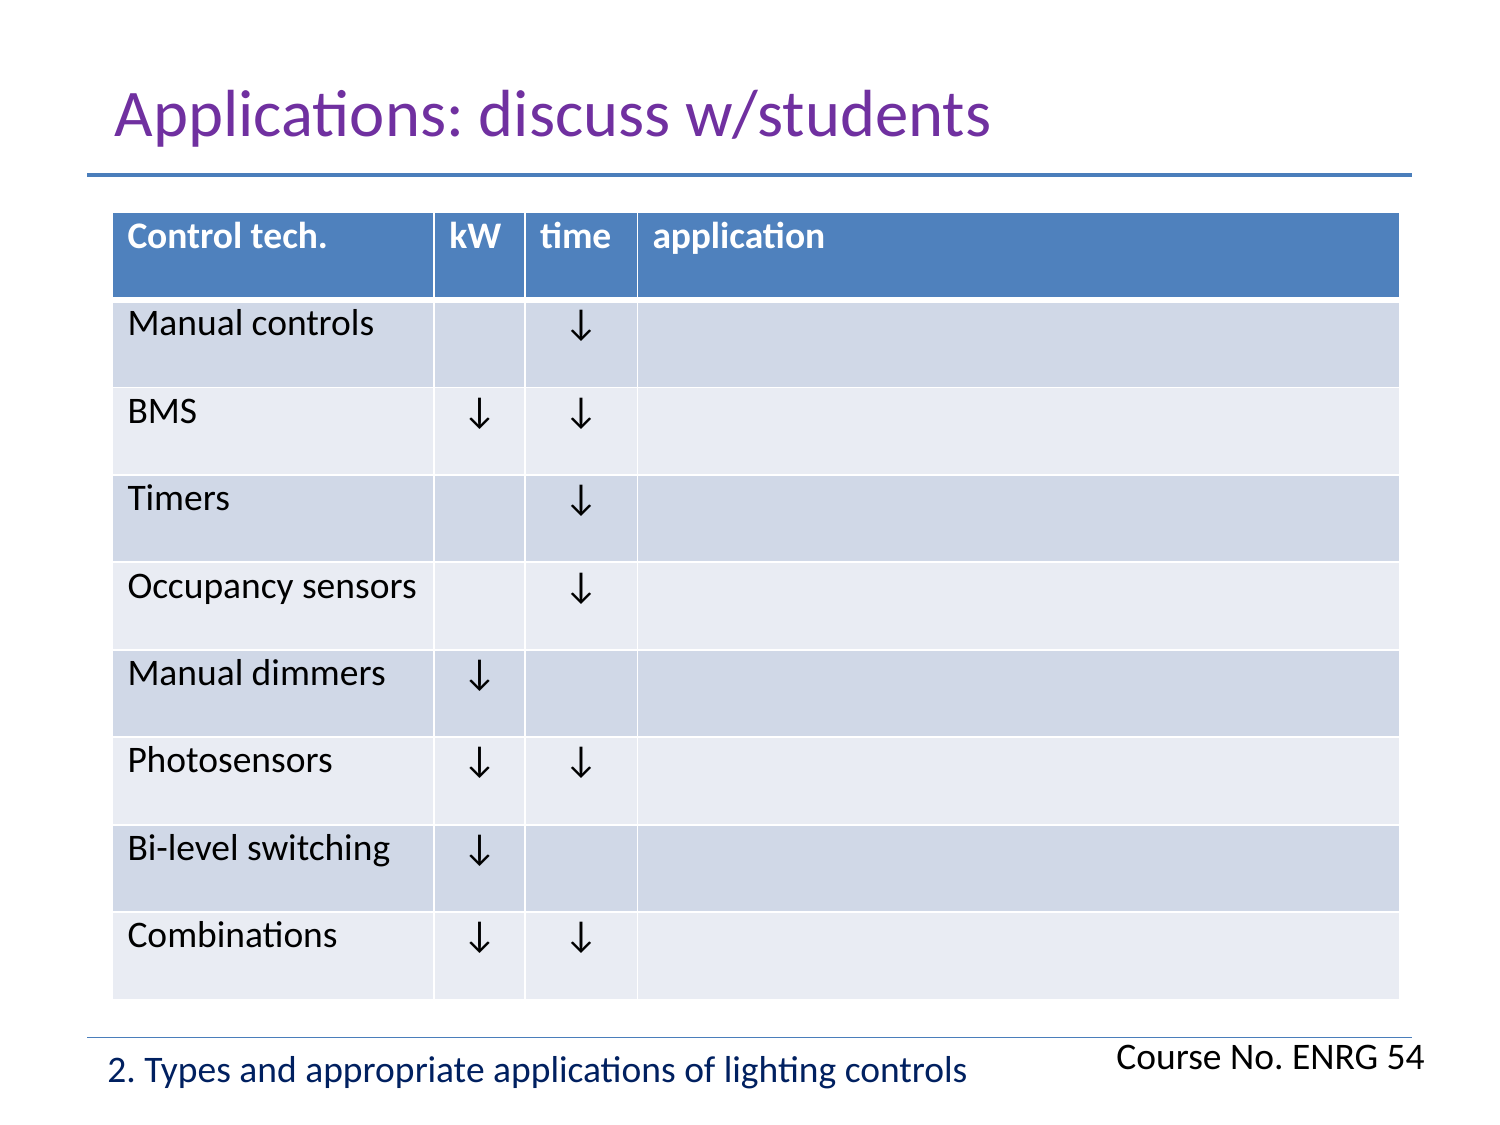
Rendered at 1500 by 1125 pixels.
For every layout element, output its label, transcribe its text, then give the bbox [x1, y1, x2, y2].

table_cell ↓ [435, 913, 524, 999]
table_cell ↓ [435, 651, 524, 736]
table_cell Manual controls [113, 303, 433, 387]
table_cell [638, 388, 1399, 474]
table_cell Manual dimmers [113, 651, 433, 736]
table_cell ↓ [435, 826, 524, 911]
table_cell [435, 563, 524, 649]
table_cell Bi-level switching [113, 826, 433, 911]
table_header application [638, 213, 1399, 297]
table_cell [526, 826, 637, 911]
table_cell ↓ [526, 563, 637, 649]
table_cell ↓ [526, 913, 637, 999]
table_cell [435, 476, 524, 561]
table_cell ↓ [526, 303, 637, 387]
table_cell [638, 738, 1399, 824]
table_cell ↓ [526, 738, 637, 824]
table_cell [526, 651, 637, 736]
text_box Applications: discuss w/students [99, 62, 1400, 158]
table_cell ↓ [435, 388, 524, 474]
text_box 2. Types and appropriate applications of lighting controls [92, 1046, 984, 1098]
text_box Course No. ENRG 54 [1101, 1024, 1441, 1085]
table_cell Timers [113, 476, 433, 561]
table_cell [638, 303, 1399, 387]
table_cell Photosensors [113, 738, 433, 824]
table_header time [526, 213, 637, 297]
table_cell [435, 303, 524, 387]
table_header kW [435, 213, 524, 297]
table_cell ↓ [526, 476, 637, 561]
table_header Control tech. [113, 213, 433, 297]
table_cell Occupancy sensors [113, 563, 433, 649]
table_cell BMS [113, 388, 433, 474]
table_cell [638, 826, 1399, 911]
table_cell [638, 651, 1399, 736]
table_cell Combinations [113, 913, 433, 999]
table_cell [638, 476, 1399, 561]
table_cell ↓ [435, 738, 524, 824]
table_cell ↓ [526, 388, 637, 474]
table_cell [638, 563, 1399, 649]
table_cell [638, 913, 1399, 999]
